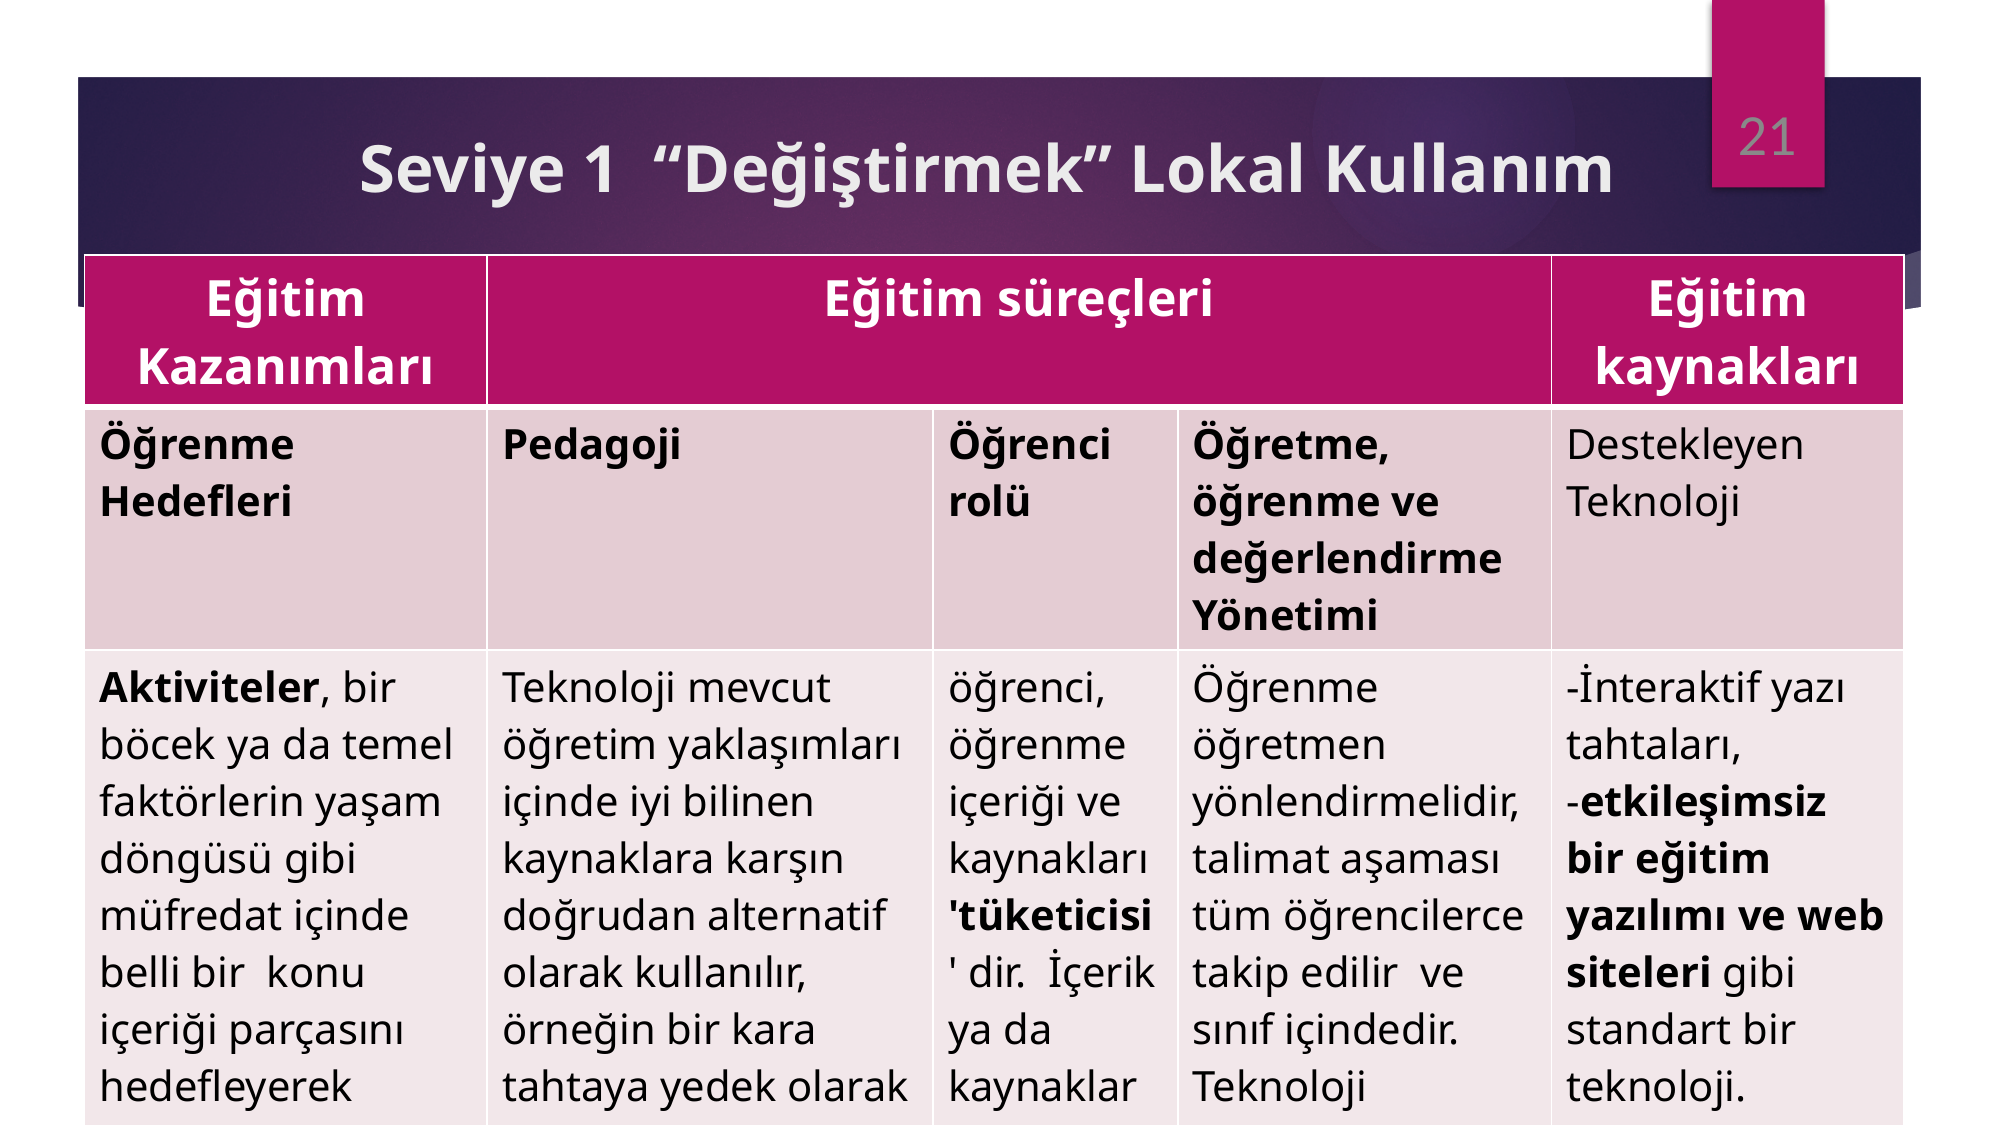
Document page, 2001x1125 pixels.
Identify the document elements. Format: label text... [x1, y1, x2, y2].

table_cell Destekleyen Teknoloji [1552, 410, 1903, 649]
table_header Eğitim Kazanımları [85, 256, 486, 404]
table_cell Öğretme, öğrenme ve değerlendirme Yönetimi [1179, 410, 1551, 649]
table_cell Pedagoji [488, 410, 932, 649]
table_cell Öğrenme Hedefleri [85, 410, 486, 649]
table_header Eğitim süreçleri [488, 256, 1551, 404]
table_cell Öğrenme öğretmen yönlendirmelidir, talimat aşaması tüm öğrencilerce takip edilir ve sınıf içindedir. Teknoloji değerlendirme kanıtı elde etmek için kullanılır. [1179, 651, 1551, 1125]
table_cell Öğrenci rolü [934, 410, 1177, 649]
title Seviye 1 “Değiştirmek” Lokal Kullanım [313, 90, 1664, 243]
table_cell -İnteraktif yazı tahtaları, -etkileşimsiz bir eğitim yazılımı ve web siteleri gibi standart bir teknoloji. [1552, 651, 1903, 1125]
slide_number 21 [1698, 48, 1836, 175]
table_header Eğitim kaynakları [1552, 256, 1903, 404]
table_cell öğrenci, öğrenme içeriği ve kaynakları 'tüketicisi' dir. İçerik ya da kaynaklar öğrenci aktivitesini belirler [934, 651, 1177, 1125]
table_cell Teknoloji mevcut öğretim yaklaşımları içinde iyi bilinen kaynaklara karşın doğrudan alternatif olarak kullanılır, örneğin bir kara tahtaya yedek olarak bir IWB ya da bir ders kitabına yedek olarak bir e-kitap kullanmak gibi. [488, 651, 932, 1125]
table_cell Aktiviteler, bir böcek ya da temel faktörlerin yaşam döngüsü gibi müfredat içinde belli bir konu içeriği parçasını hedefleyerek belirlenmiş öğrenme hedeflerini ele alır. [85, 651, 486, 1125]
